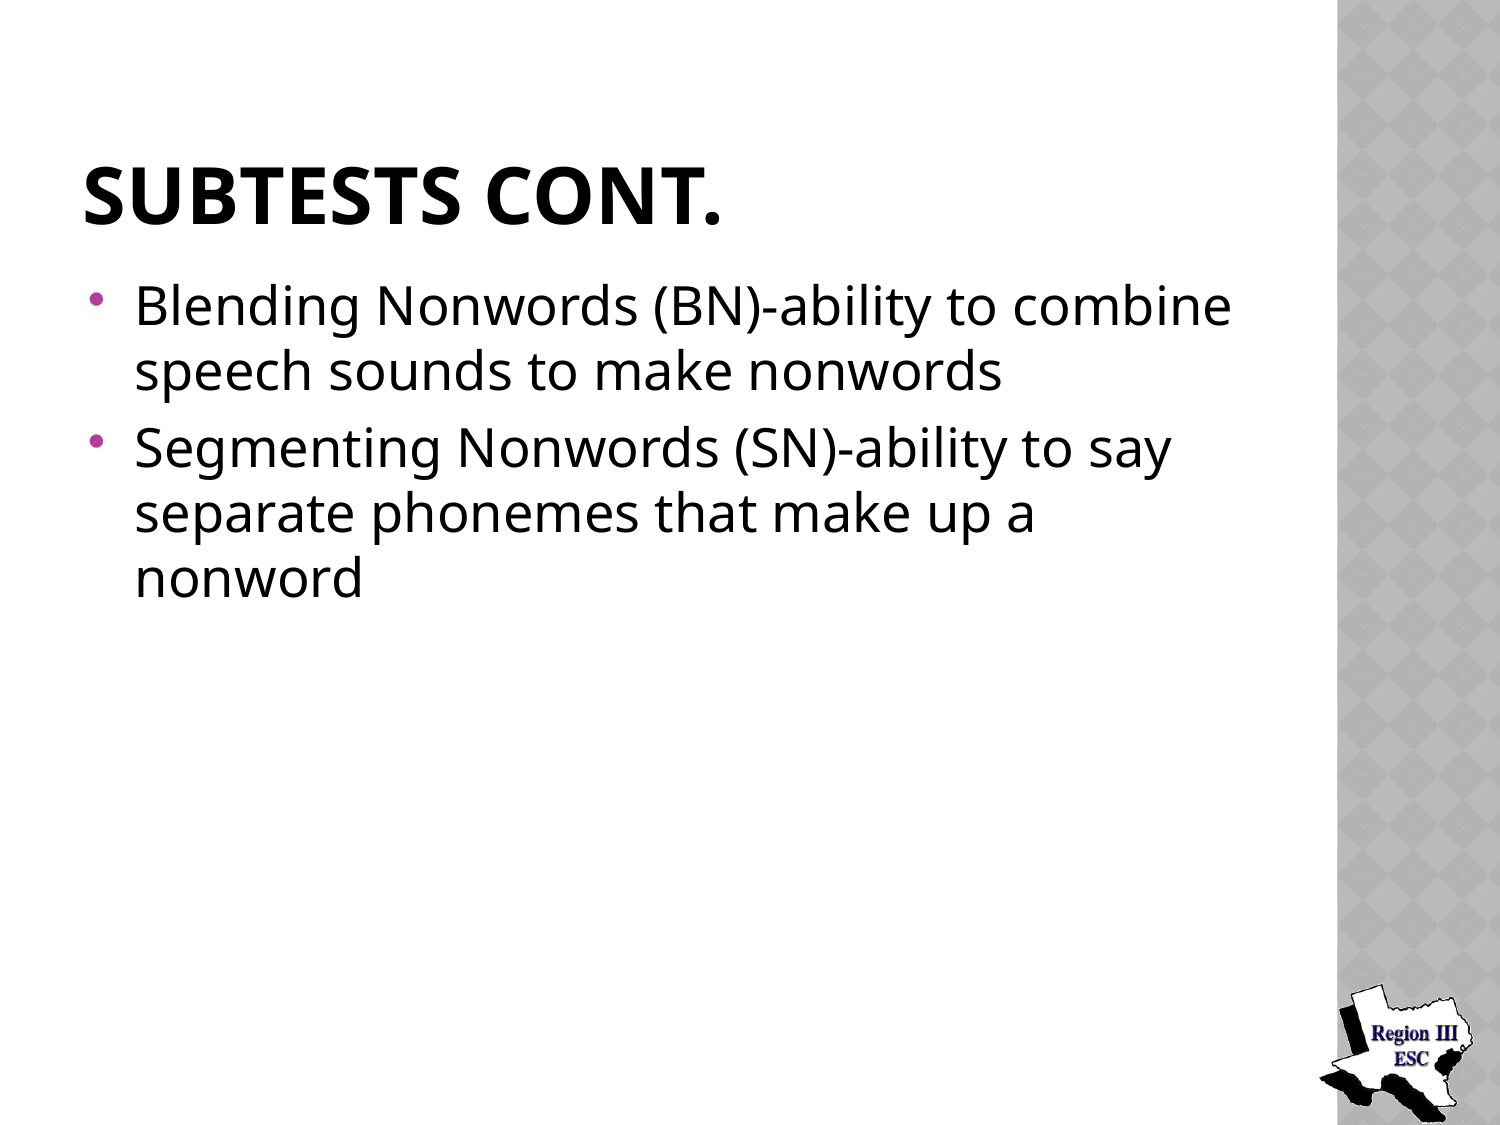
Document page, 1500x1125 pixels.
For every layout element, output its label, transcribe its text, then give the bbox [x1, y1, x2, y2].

title Subtests cont. [75, 52, 1263, 240]
list Blending Nonwords (BN)-ability to combine speech sounds to make nonwords Segmenting Nonwords (SN)-ability to say separate phonemes that make up a nonword [75, 264, 1263, 1059]
picture [1318, 982, 1476, 1125]
